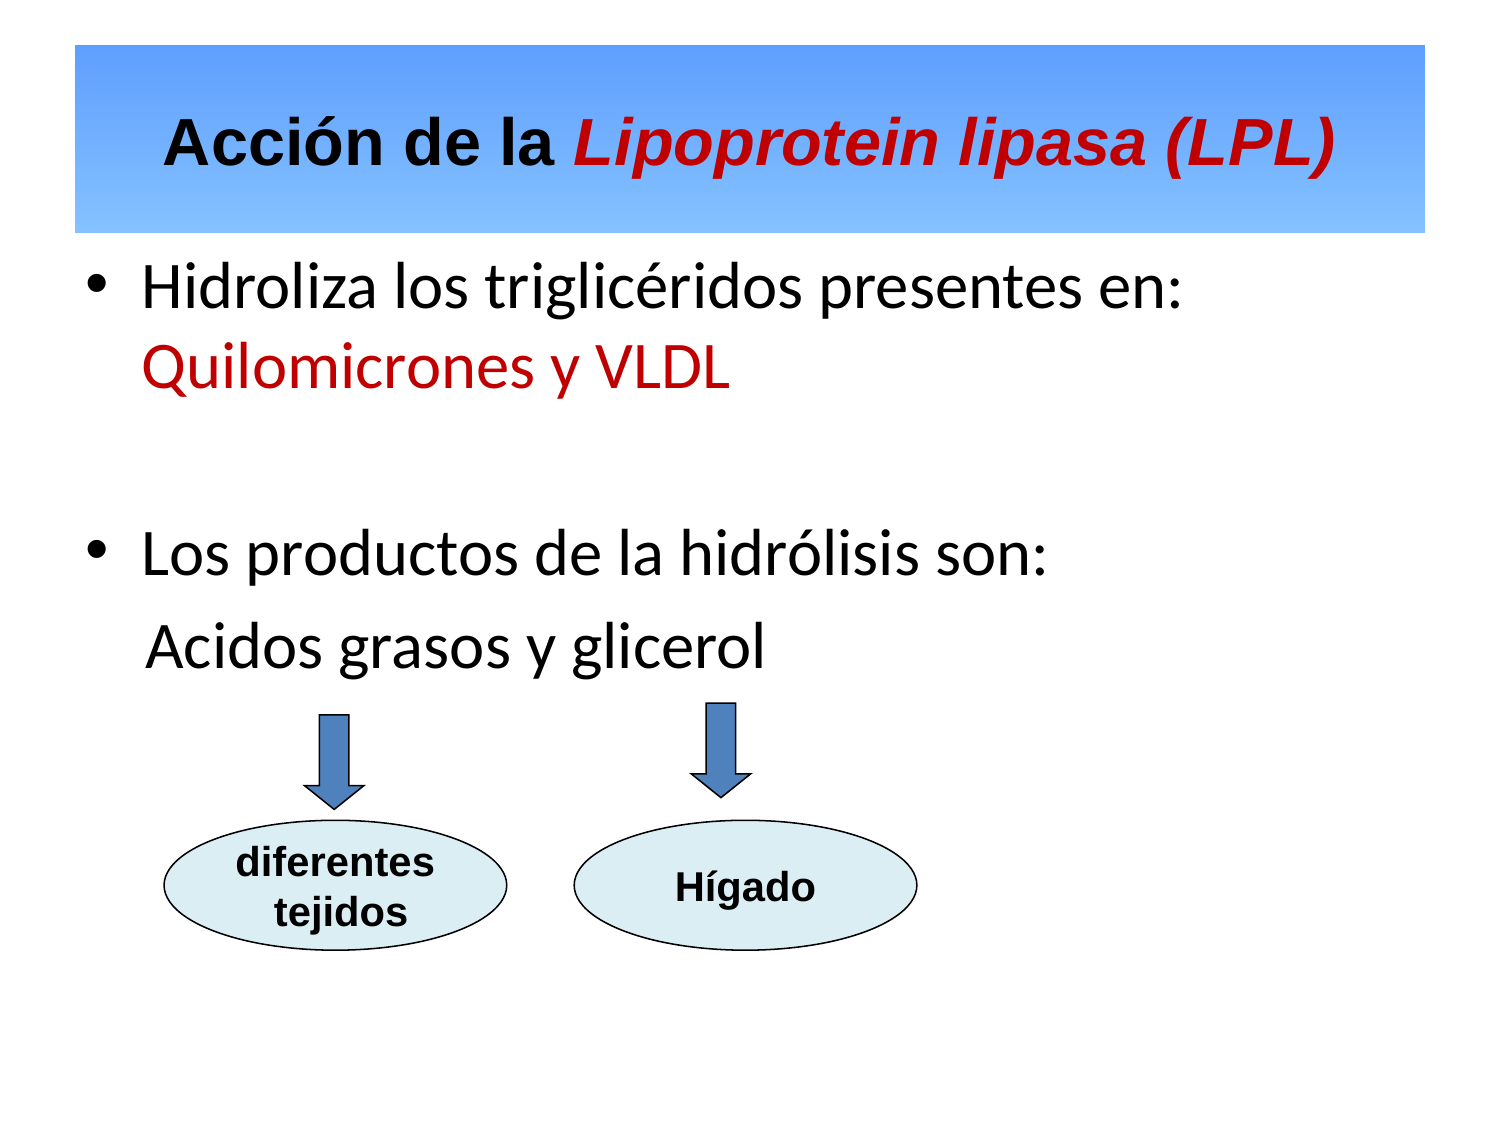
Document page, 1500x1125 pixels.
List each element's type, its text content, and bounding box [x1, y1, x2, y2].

list Hidroliza los triglicéridos presentes en: Quilomicrones y VLDL Los productos de la hidrólisis son: Acidos grasos y glicerol [70, 234, 1421, 977]
text_box diferentes tejidos [164, 820, 507, 951]
text_box [691, 703, 751, 798]
text_box [304, 714, 364, 810]
title Acción de la Lipoprotein lipasa (LPL) [75, 45, 1425, 233]
text_box Hígado [574, 820, 917, 951]
